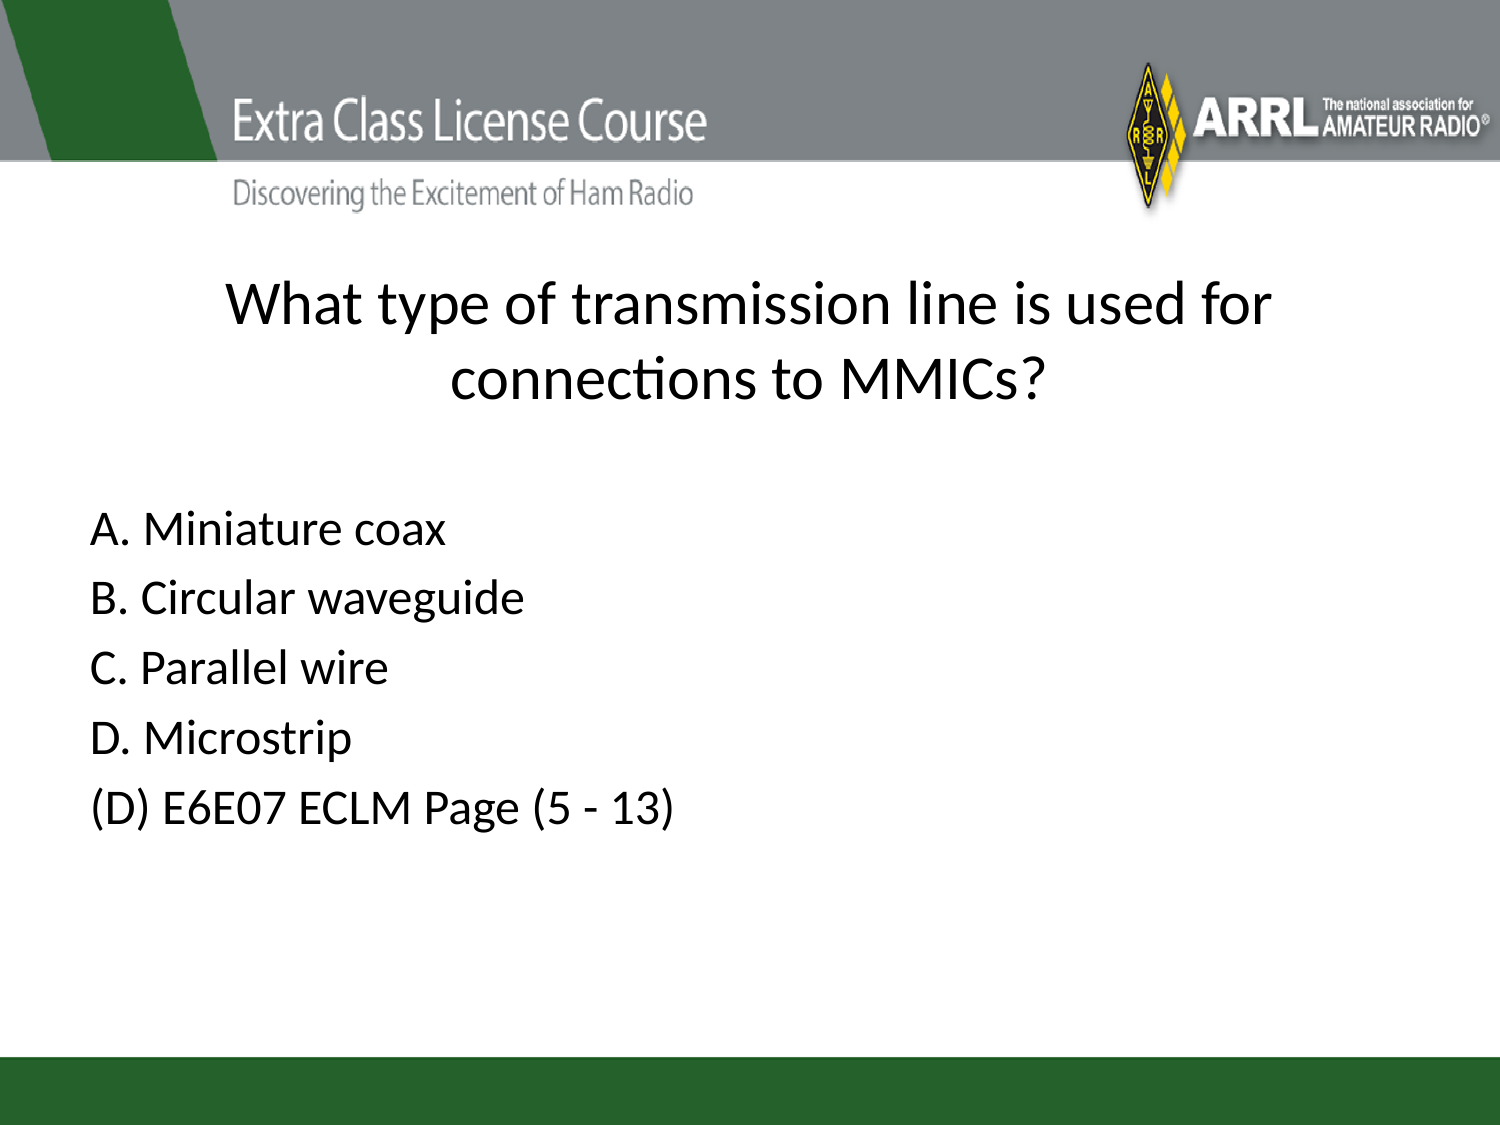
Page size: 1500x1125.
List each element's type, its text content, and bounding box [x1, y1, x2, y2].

picture [0, 0, 1500, 1125]
list A. Miniature coax B. Circular waveguide C. Parallel wire D. Microstrip (D) E6E07 ECLM Page (5 - 13) [75, 487, 1425, 1005]
title What type of transmission line is used for connections to MMICs? [75, 254, 1425, 435]
